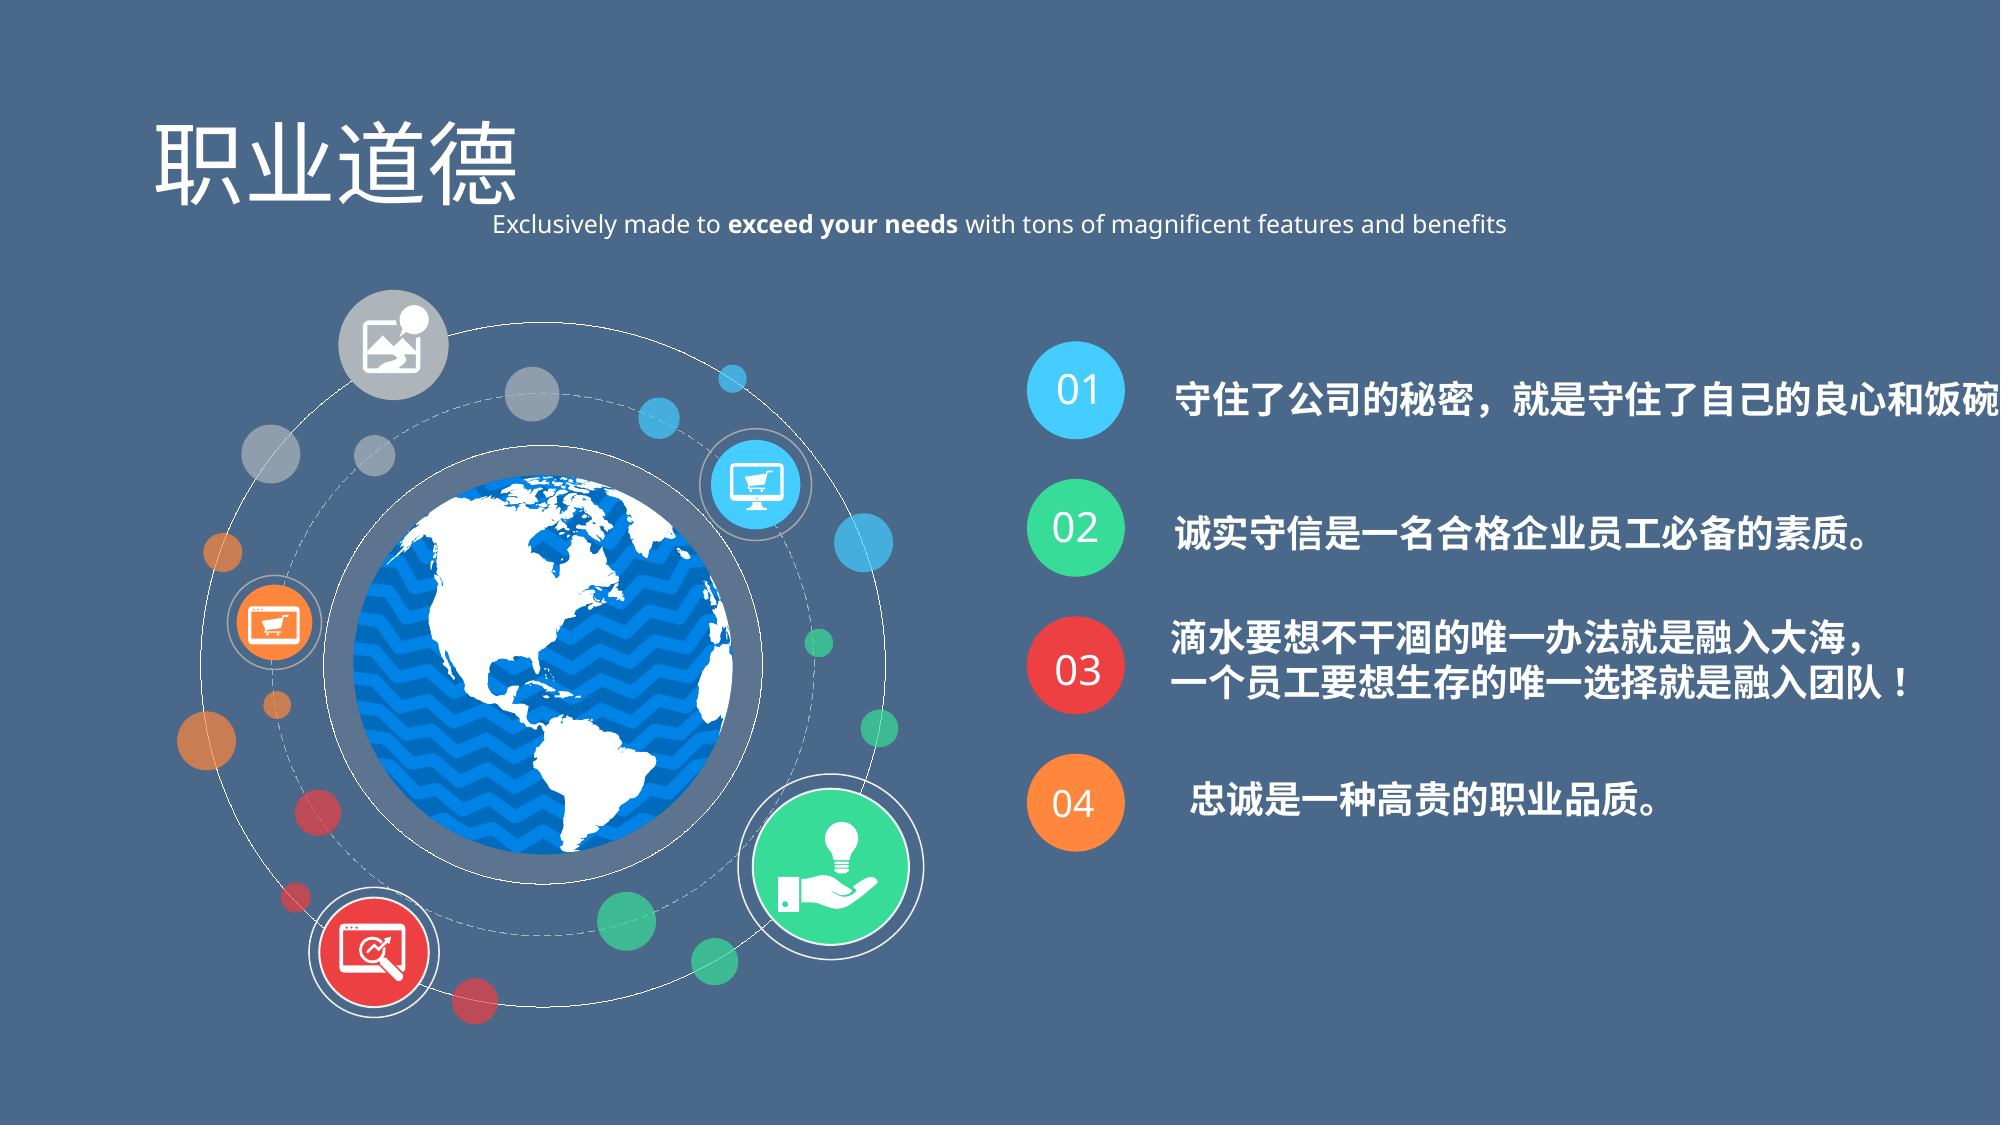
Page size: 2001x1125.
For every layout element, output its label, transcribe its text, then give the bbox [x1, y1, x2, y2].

text_box 守住了公司的秘密，就是守住了自己的良心和饭碗 [1162, 369, 2000, 427]
text_box 04 [1039, 773, 1107, 831]
text_box [717, 363, 748, 394]
text_box [859, 708, 900, 749]
text_box 诚实守信是一名合格企业员工必备的素质。 [1162, 503, 1899, 561]
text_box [353, 475, 733, 855]
text_box [833, 512, 895, 574]
list Exclusively made to exceed your needs with tons of magnificent features and benefits [173, 202, 1827, 245]
text_box [803, 627, 835, 659]
text_box [202, 531, 244, 574]
text_box [1025, 752, 1126, 853]
text_box [1025, 615, 1126, 716]
text_box 02 [1039, 494, 1112, 557]
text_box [699, 428, 812, 541]
text_box 滴水要想不干凅的唯一办法就是融入大海，一个员工要想生存的唯一选择就是融入团队 ！ [1158, 608, 1928, 711]
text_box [308, 887, 440, 1018]
text_box [279, 881, 308, 914]
text_box [690, 937, 740, 987]
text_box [327, 279, 460, 411]
text_box [1025, 477, 1126, 578]
text_box 忠诚是一种高贵的职业品质。 [1177, 770, 1689, 828]
text_box [262, 690, 293, 720]
title 职业道德 [137, 59, 1863, 278]
text_box 03 [1042, 638, 1115, 701]
text_box [503, 365, 561, 423]
text_box [1025, 340, 1117, 441]
text_box [200, 322, 886, 1008]
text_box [738, 774, 924, 960]
text_box [240, 423, 302, 485]
text_box [637, 396, 681, 440]
text_box [352, 433, 397, 475]
text_box [451, 977, 500, 1026]
text_box [176, 710, 238, 772]
text_box 01 [1044, 357, 1124, 420]
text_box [227, 575, 322, 670]
text_box [294, 788, 343, 837]
text_box [596, 890, 658, 952]
